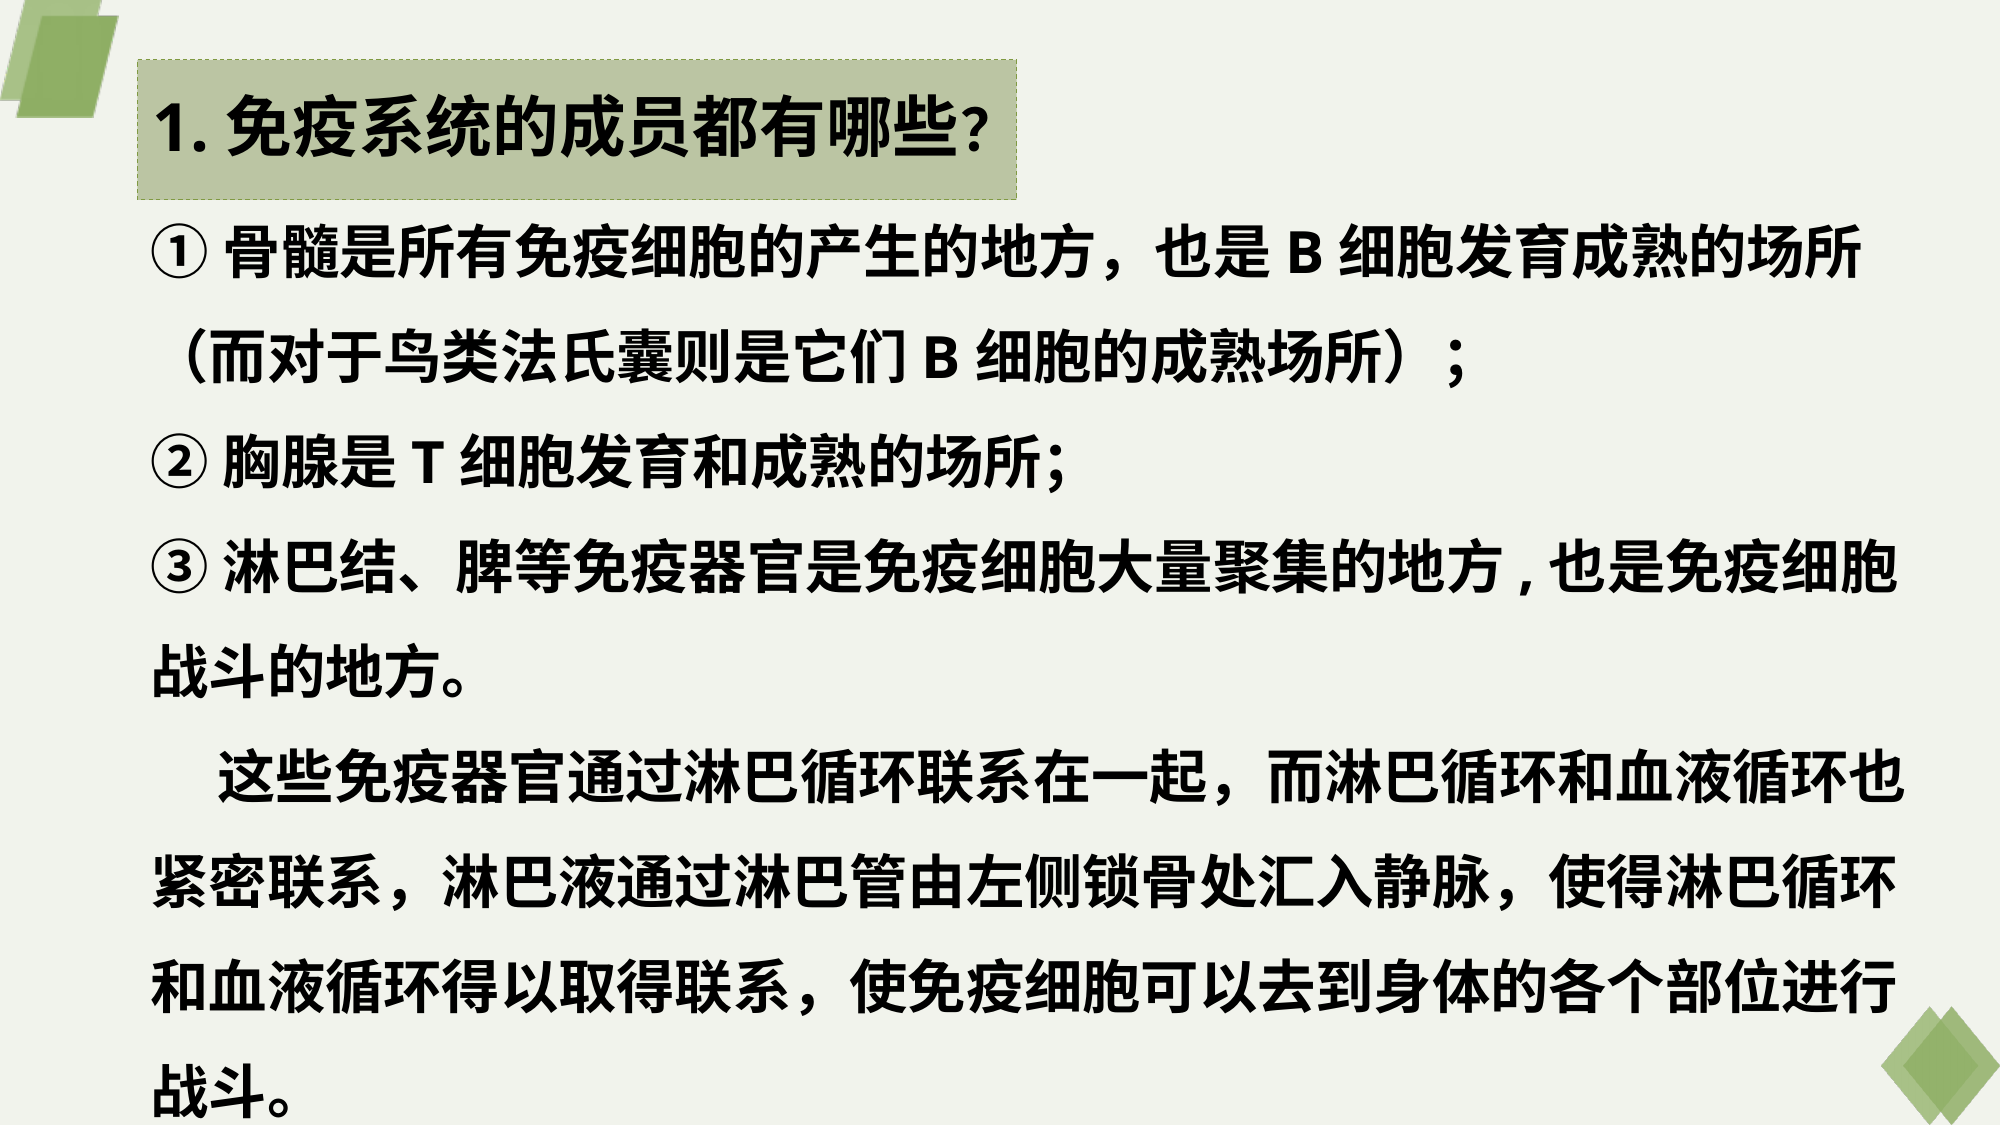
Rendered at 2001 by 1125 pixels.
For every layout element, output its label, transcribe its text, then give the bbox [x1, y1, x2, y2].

text_box 1.免疫系统的成员都有哪些？ [137, 59, 1017, 200]
picture [0, 0, 119, 119]
text_box ①骨髓是所有免疫细胞的产生的地方，也是B细胞发育成熟的场所（而对于鸟类法氏囊则是它们B细胞的成熟场所）； ②胸腺是T细胞发育和成熟的场所； ③淋巴结、脾等免疫器官是免疫细胞大量聚集的地方,也是免疫细胞战斗的地方。 这些免疫器官通过淋巴循环联系在一起，而淋巴循环和血液循环也紧密联系，淋巴液通过淋巴管由左侧锁骨处汇入静脉，使得淋巴循环和血液循环得以取得联系，使免疫细胞可以去到身体的各个部位进行战斗。 [135, 173, 1955, 1125]
picture [1881, 1006, 2000, 1125]
